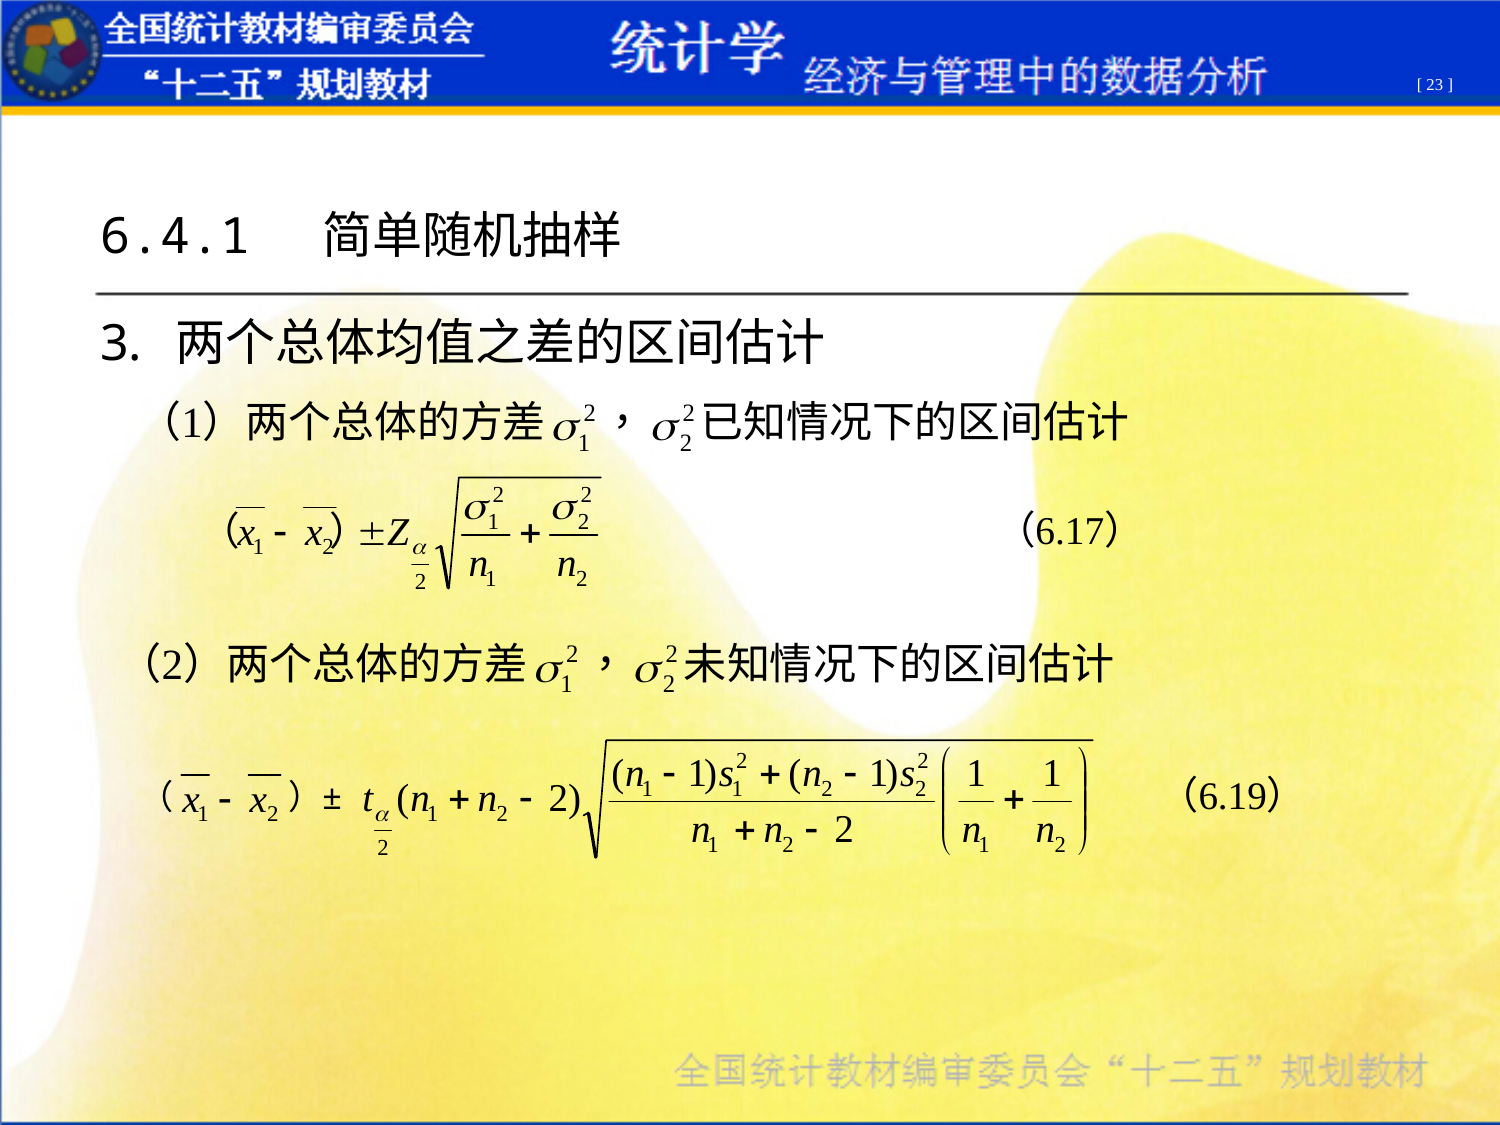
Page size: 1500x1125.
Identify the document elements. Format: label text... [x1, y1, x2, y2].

text_box 两个总体均值之差的区间估计 [85, 302, 1447, 366]
picture [0, 1, 1500, 1125]
text_box [ 23 ] [1364, 66, 1468, 142]
text_box 6.4.1 简单随机抽样 [85, 196, 1468, 271]
